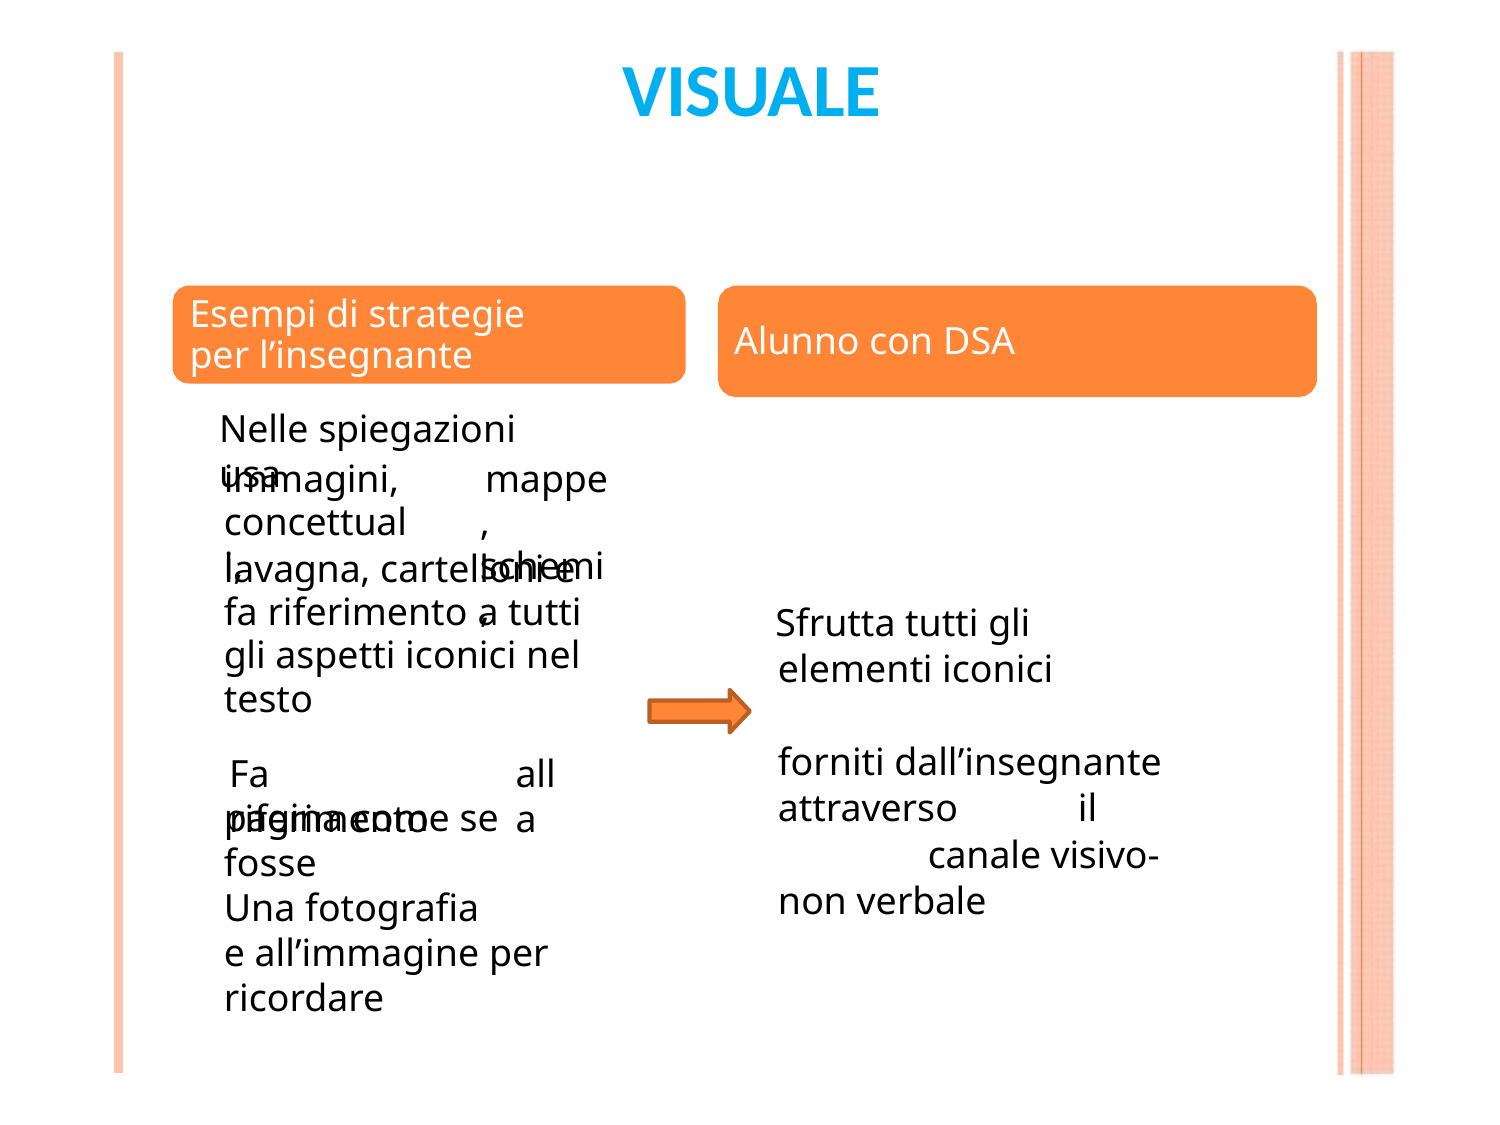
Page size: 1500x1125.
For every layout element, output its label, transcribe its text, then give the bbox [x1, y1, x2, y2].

text_box [717, 285, 1317, 398]
text_box immagini, concettuali, [221, 456, 415, 546]
text_box mappe, schemi, [477, 456, 610, 631]
text_box alla [513, 749, 574, 793]
text_box pagina come se fosse Una fotografia e all’immagine per ricordare [221, 793, 581, 1019]
text_box Esempi di strategie per l’insegnante Nelle spiegazioni usa [187, 293, 564, 495]
title VISUALE [76, 0, 1427, 180]
text_box Alunno con DSA [732, 316, 1152, 362]
text_box [649, 689, 750, 733]
text_box [1349, 180, 1396, 1077]
text_box Sfrutta tutti gli elementi iconici forniti dall’insegnante attraverso il canale visivo-non verbale [773, 597, 1170, 922]
text_box [172, 285, 686, 384]
text_box Fa riferimento [227, 749, 484, 793]
text_box [1335, 180, 1345, 1075]
text_box lavagna, cartelloni e fa riferimento a tutti gli aspetti iconici nel testo [221, 546, 604, 720]
